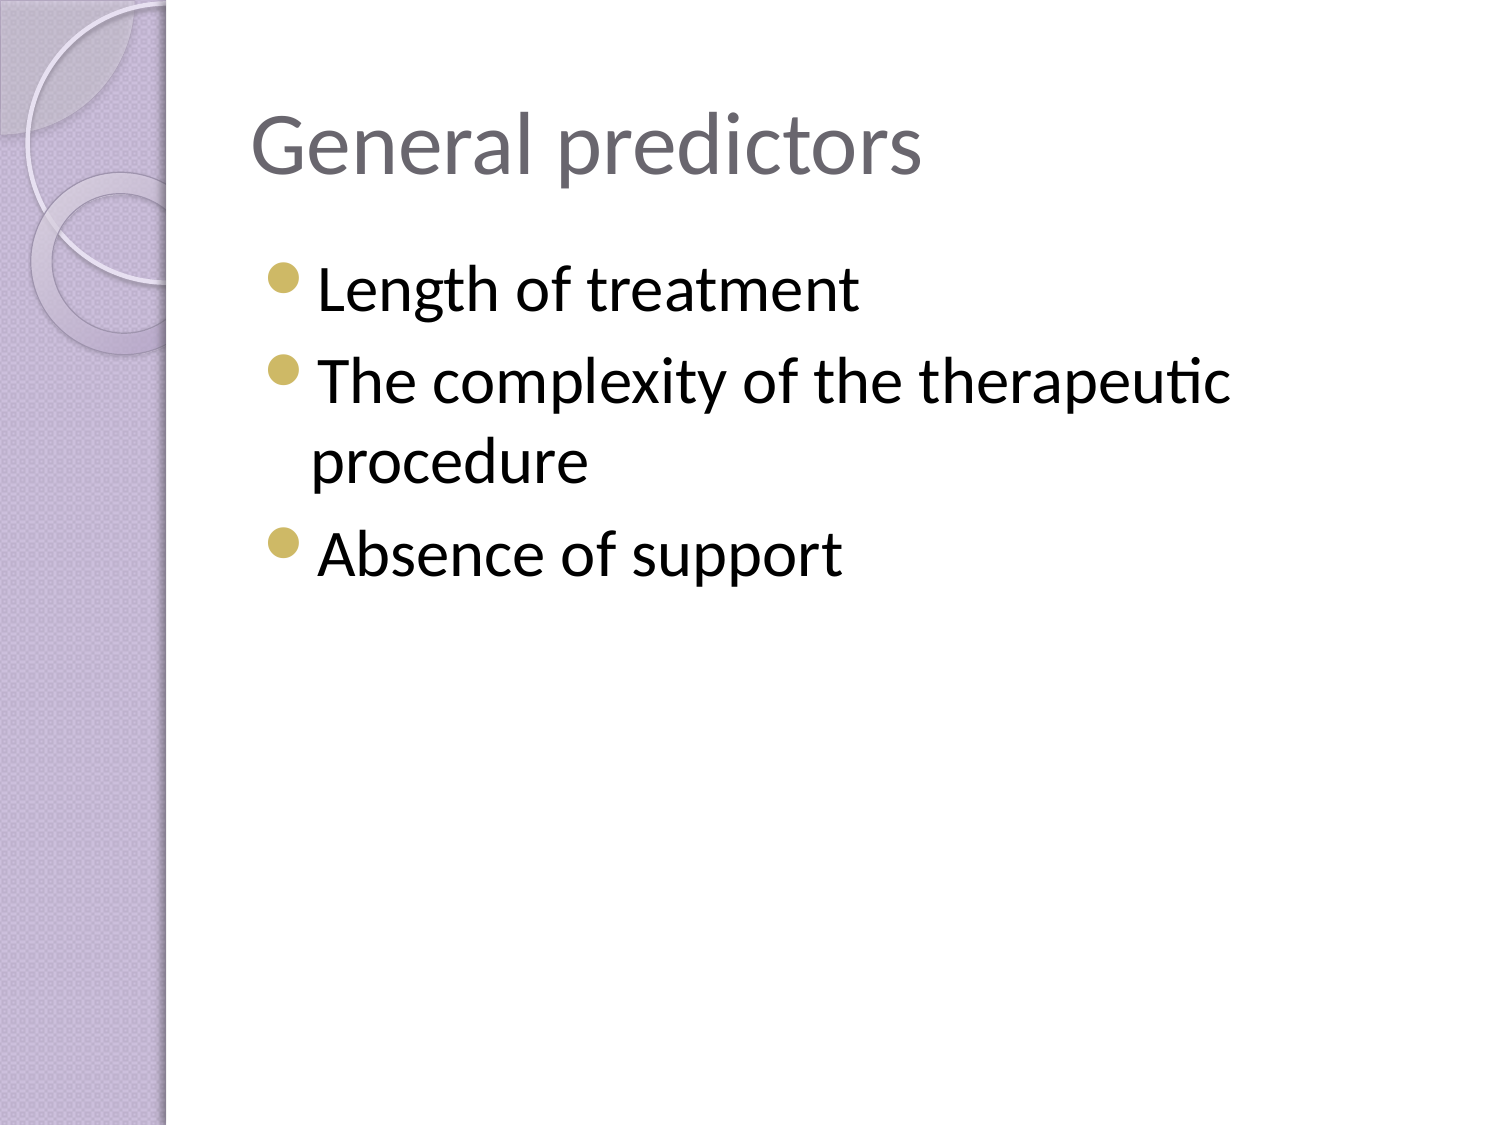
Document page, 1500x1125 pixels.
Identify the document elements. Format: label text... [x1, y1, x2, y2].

title General predictors [235, 45, 1466, 233]
list Length of treatment The complexity of the therapeutic procedure Absence of support [235, 237, 1466, 1025]
